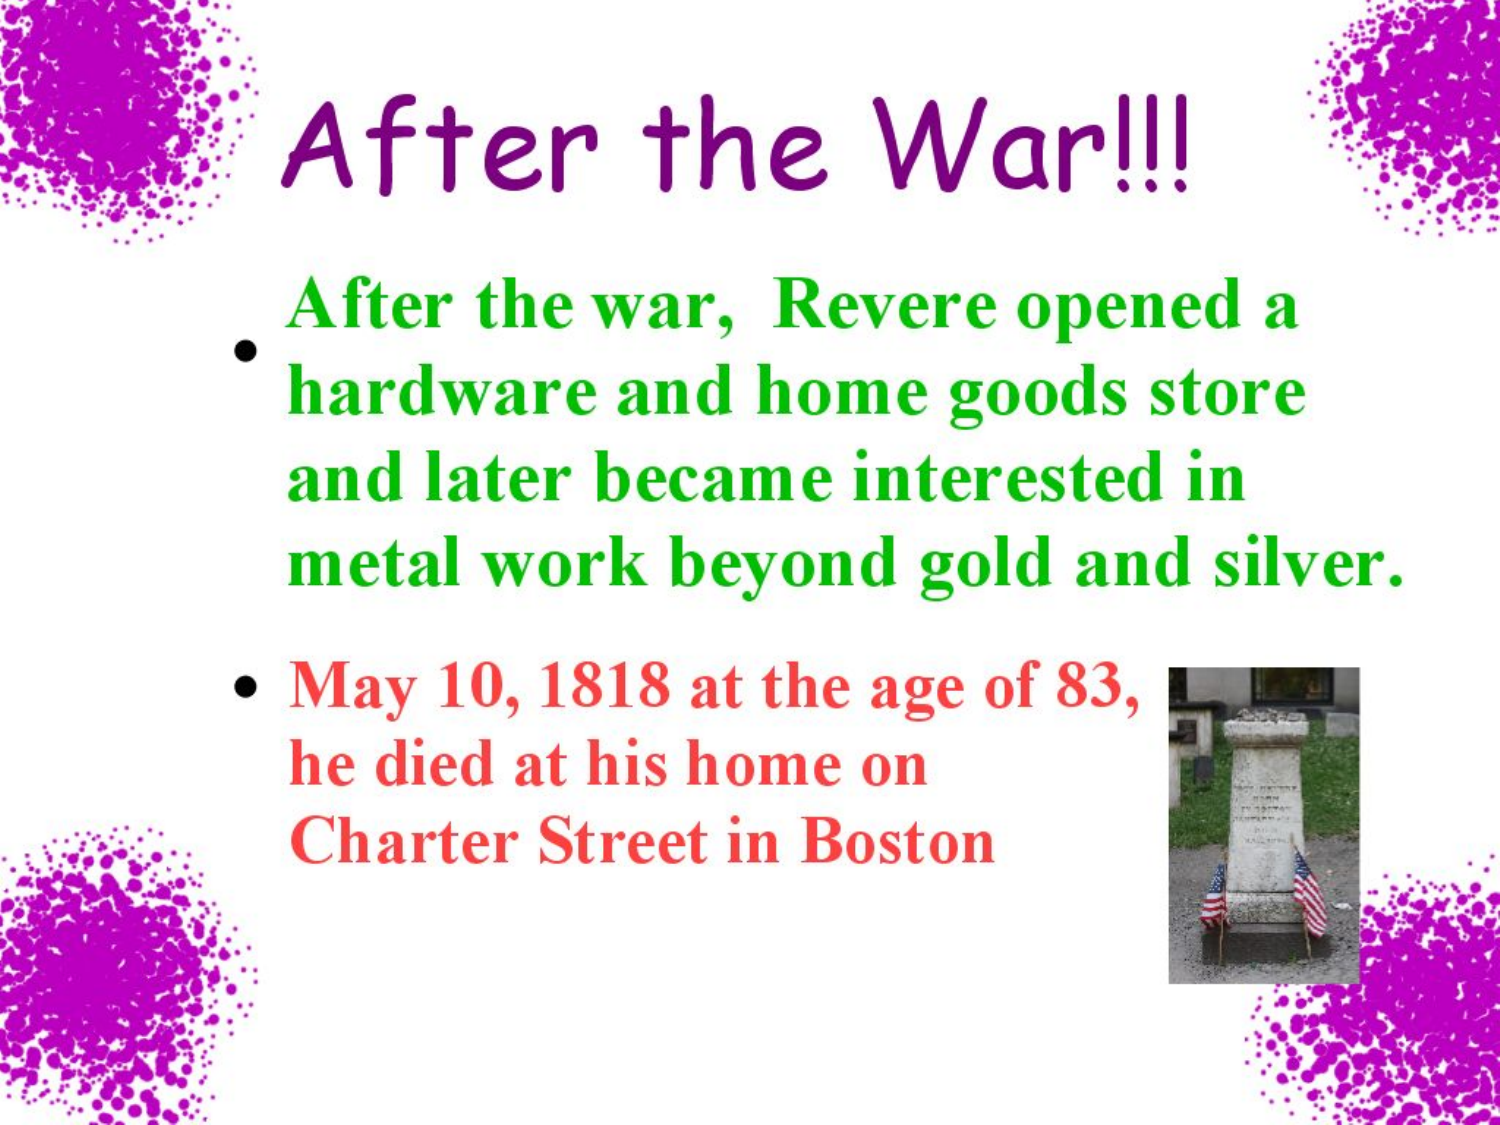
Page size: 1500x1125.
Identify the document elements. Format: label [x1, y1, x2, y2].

list [0, 0, 1500, 1125]
